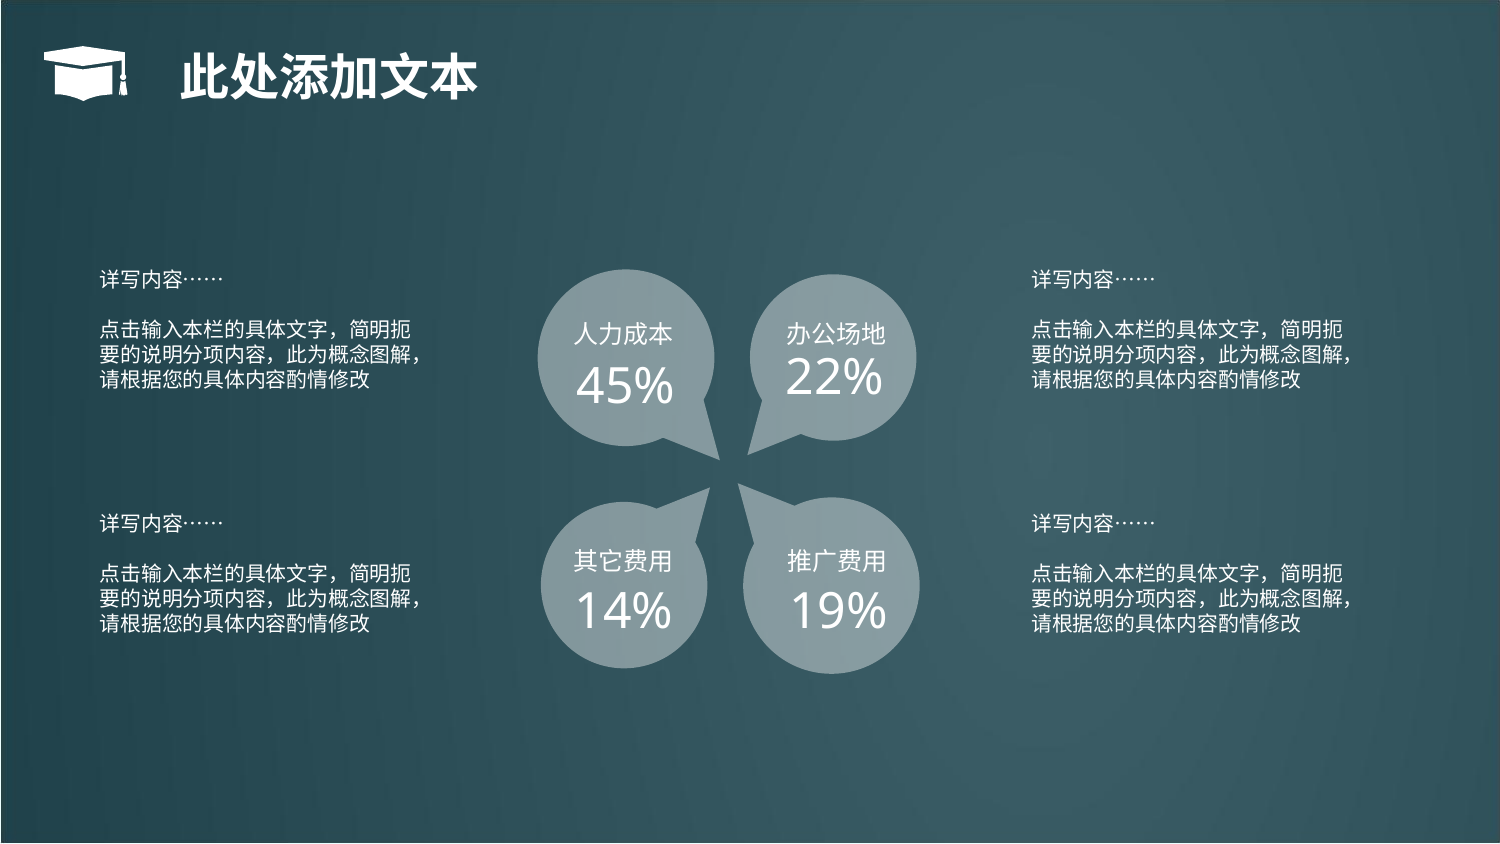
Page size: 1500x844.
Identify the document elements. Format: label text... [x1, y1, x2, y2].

text_box 详写内容…… 点击输入本栏的具体文字，简明扼要的说明分项内容，此为概念图解，请根据您的具体内容酌情修改 [99, 510, 426, 636]
text_box 此处添加文本 [164, 37, 604, 113]
text_box 其它费用 [525, 538, 723, 571]
text_box [736, 481, 908, 538]
text_box 22% [736, 337, 934, 413]
text_box [762, 273, 904, 311]
text_box 14% [525, 571, 723, 647]
text_box [54, 65, 113, 102]
picture [0, 0, 1500, 844]
text_box 人力成本 [525, 311, 723, 357]
text_box 45% [527, 346, 725, 422]
text_box 详写内容…… 点击输入本栏的具体文字，简明扼要的说明分项内容，此为概念图解，请根据您的具体内容酌情修改 [1031, 266, 1358, 392]
text_box [563, 422, 722, 462]
text_box 推广费用 [738, 538, 937, 584]
text_box 详写内容…… 点击输入本栏的具体文字，简明扼要的说明分项内容，此为概念图解，请根据您的具体内容酌情修改 [1031, 510, 1358, 636]
text_box 详写内容…… 点击输入本栏的具体文字，简明扼要的说明分项内容，此为概念图解，请根据您的具体内容酌情修改 [99, 266, 426, 392]
text_box [549, 268, 703, 311]
text_box [566, 647, 682, 670]
text_box [745, 413, 897, 457]
text_box [766, 647, 897, 675]
text_box 办公场地 [737, 311, 936, 357]
text_box [554, 485, 712, 538]
text_box [44, 46, 128, 96]
text_box 19% [739, 571, 938, 647]
